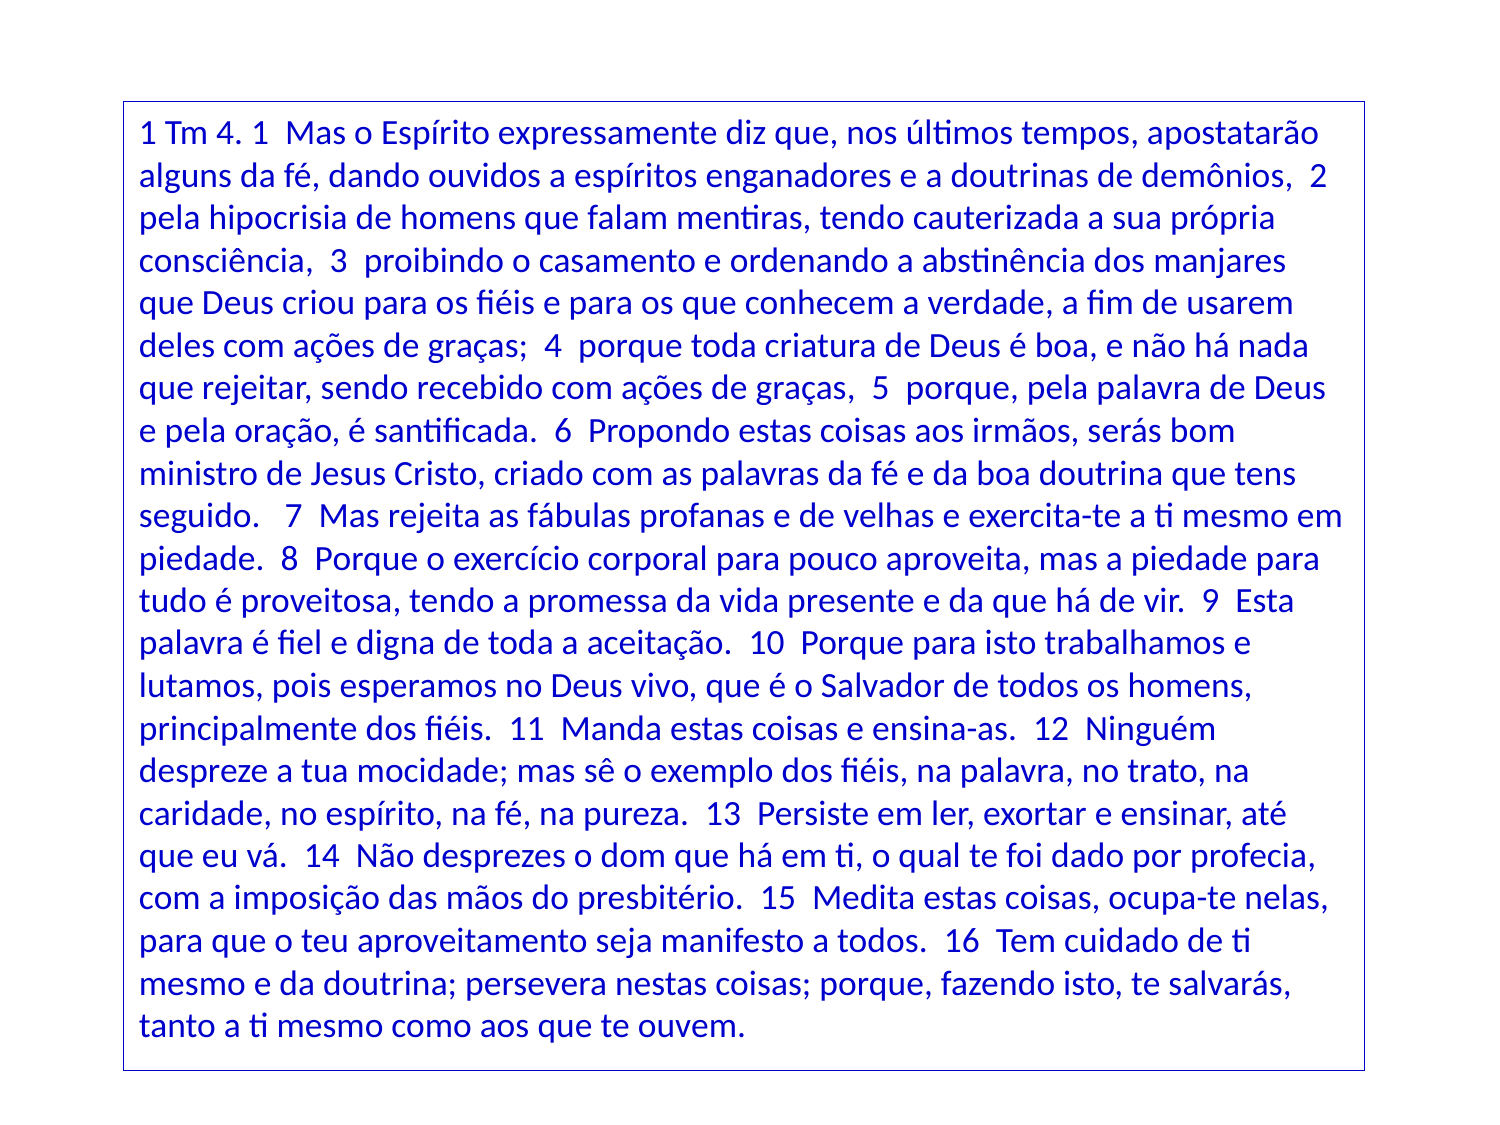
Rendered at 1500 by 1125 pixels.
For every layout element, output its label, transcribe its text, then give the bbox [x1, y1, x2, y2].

list 1 Tm 4. 1 Mas o Espírito expressamente diz que, nos últimos tempos, apostatarão alguns da fé, dando ouvidos a espíritos enganadores e a doutrinas de demônios, 2 pela hipocrisia de homens que falam mentiras, tendo cauterizada a sua própria consciência, 3 proibindo o casamento e ordenando a abstinência dos manjares que Deus criou para os fiéis e para os que conhecem a verdade, a fim de usarem deles com ações de graças; 4 porque toda criatura de Deus é boa, e não há nada que rejeitar, sendo recebido com ações de graças, 5 porque, pela palavra de Deus e pela oração, é santificada. 6 Propondo estas coisas aos irmãos, serás bom ministro de Jesus Cristo, criado com as palavras da fé e da boa doutrina que tens seguido. 7 Mas rejeita as fábulas profanas e de velhas e exercita-te a ti mesmo em piedade. 8 Porque o exercício corporal para pouco aproveita, mas a piedade para tudo é proveitosa, tendo a promessa da vida presente e da que há de vir. 9 Esta palavra é fiel e digna de toda a aceitação. 10 Porque para isto trabalhamos e lutamos, pois esperamos no Deus vivo, que é o Salvador de todos os homens, principalmente dos fiéis. 11 Manda estas coisas e ensina-as. 12 Ninguém despreze a tua mocidade; mas sê o exemplo dos fiéis, na palavra, no trato, na caridade, no espírito, na fé, na pureza. 13 Persiste em ler, exortar e ensinar, até que eu vá. 14 Não desprezes o dom que há em ti, o qual te foi dado por profecia, com a imposição das mãos do presbitério. 15 Medita estas coisas, ocupa-te nelas, para que o teu aproveitamento seja manifesto a todos. 16 Tem cuidado de ti mesmo e da doutrina; persevera nestas coisas; porque, fazendo isto, te salvarás, tanto a ti mesmo como aos que te ouvem. [123, 101, 1365, 1071]
